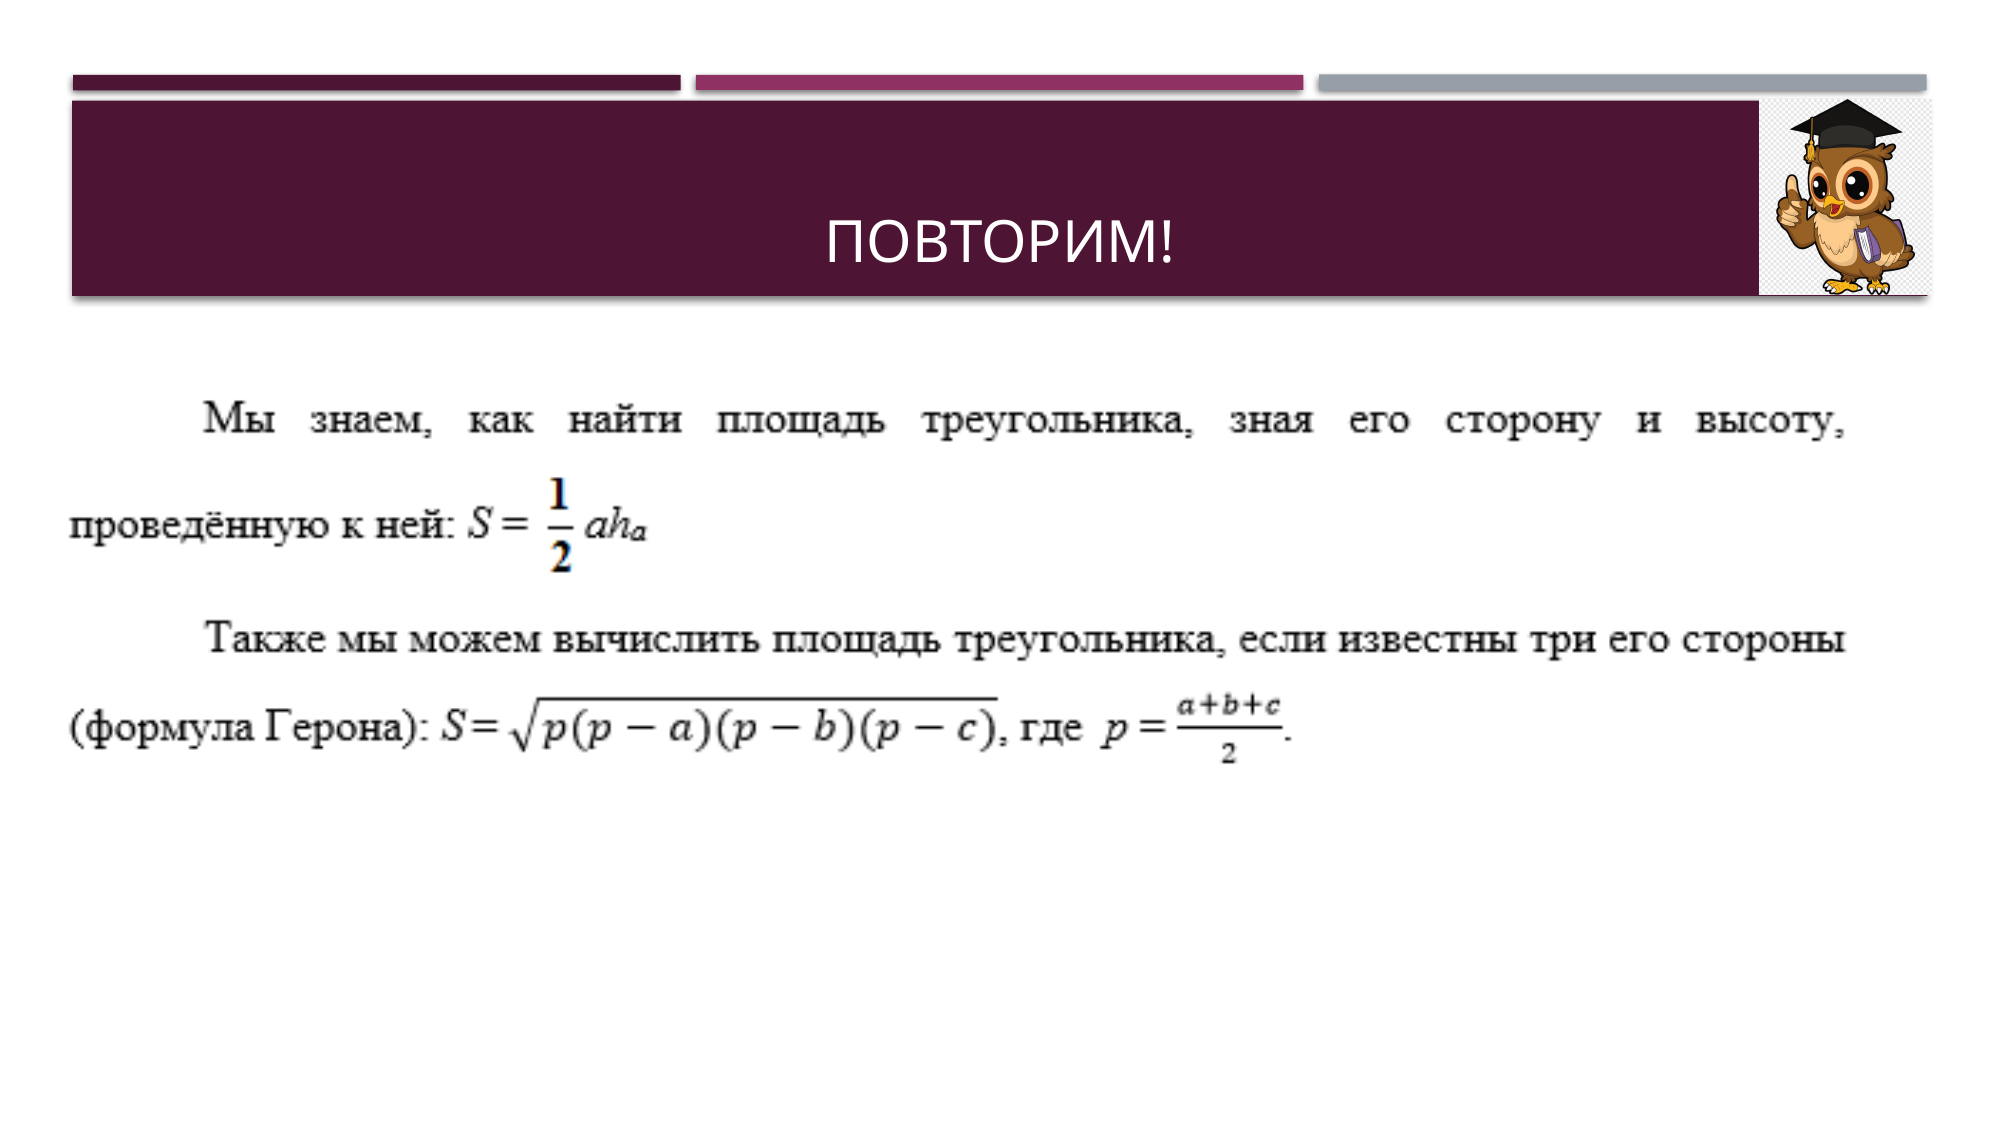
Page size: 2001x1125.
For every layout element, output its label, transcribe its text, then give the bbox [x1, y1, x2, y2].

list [38, 378, 1871, 785]
picture [1759, 99, 1932, 295]
title Повторим! [95, 115, 1753, 282]
